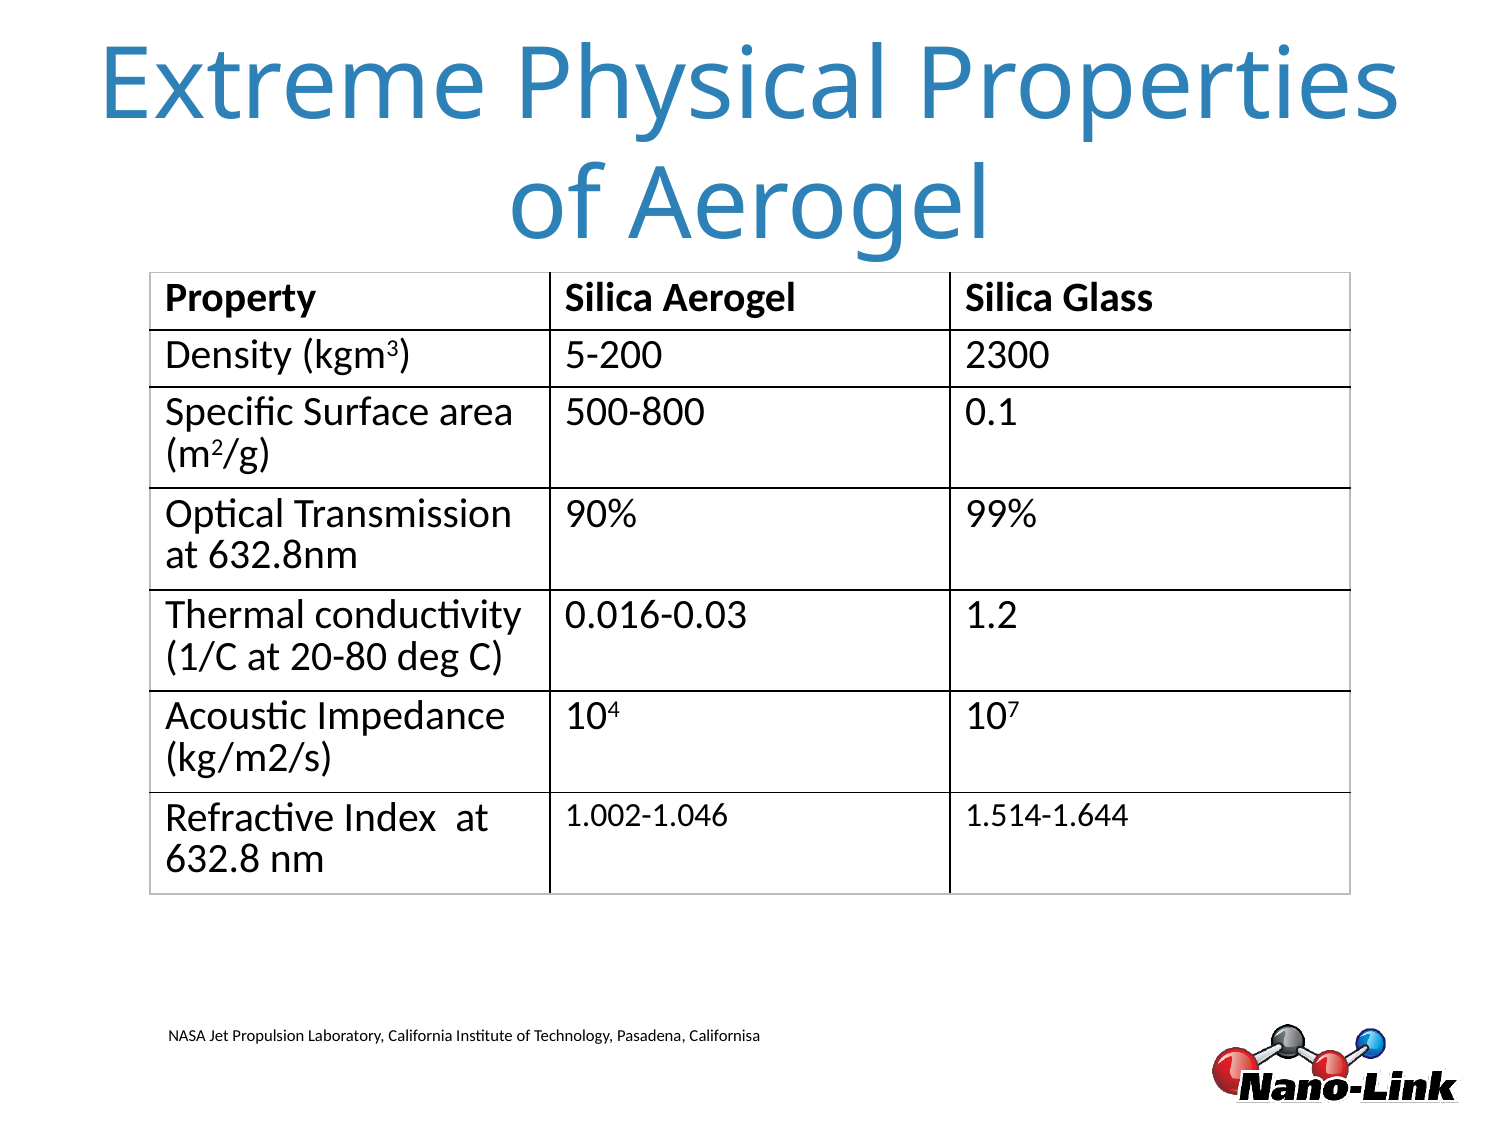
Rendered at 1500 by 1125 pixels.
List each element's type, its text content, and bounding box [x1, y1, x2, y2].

table_cell Acoustic Impedance (kg/m2/s) [151, 692, 549, 792]
table_cell 1.002-1.046 [551, 793, 949, 893]
text_box NASA Jet Propulsion Laboratory, California Institute of Technology, Pasadena, Californisa [153, 1017, 777, 1053]
table_cell 90% [551, 489, 949, 589]
table_cell Optical Transmission at 632.8nm [151, 489, 549, 589]
table_cell Refractive Index at 632.8 nm [151, 793, 549, 893]
table_cell 500-800 [551, 388, 949, 487]
table_cell 0.016-0.03 [551, 591, 949, 690]
table_cell 1.514-1.644 [951, 793, 1349, 893]
table_cell 1.2 [951, 591, 1349, 690]
table_cell 104 [551, 692, 949, 792]
table_header Silica Aerogel [551, 273, 949, 329]
table_header Silica Glass [951, 273, 1349, 329]
table_cell 2300 [951, 331, 1349, 386]
table_cell Thermal conductivity (1/C at 20-80 deg C) [151, 591, 549, 690]
table_cell 5-200 [551, 331, 949, 386]
table_cell 107 [951, 692, 1349, 792]
title Extreme Physical Properties of Aerogel [75, 45, 1425, 233]
table_cell 0.1 [951, 388, 1349, 487]
table_cell Density (kgm3) [151, 331, 549, 386]
table_header Property [151, 273, 549, 329]
picture [1212, 1024, 1463, 1103]
table_cell 99% [951, 489, 1349, 589]
table_cell Specific Surface area (m2/g) [151, 388, 549, 487]
